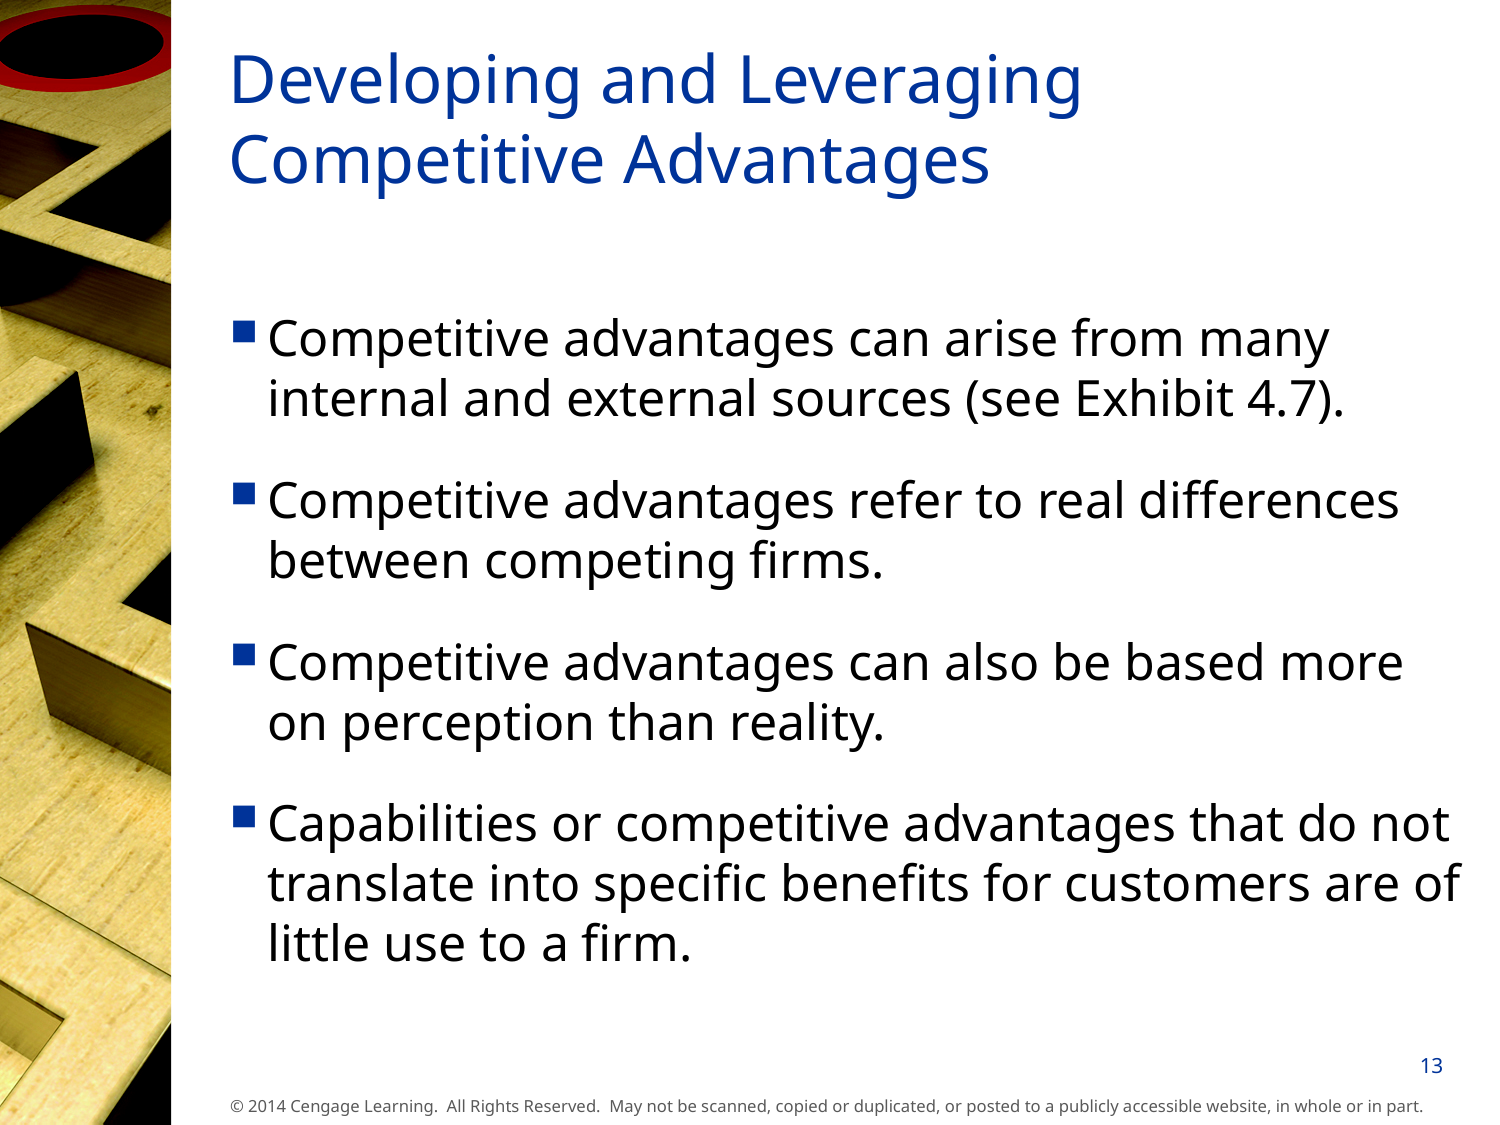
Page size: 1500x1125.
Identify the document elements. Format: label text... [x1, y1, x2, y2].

picture [0, 0, 172, 1125]
list Competitive advantages can arise from many internal and external sources (see Exhibit 4.7). Competitive advantages refer to real differences between competing firms. Competitive advantages can also be based more on perception than reality. Capabilities or competitive advantages that do not translate into specific benefits for customers are of little use to a firm. [215, 212, 1478, 981]
slide_number 13 [1386, 1037, 1478, 1097]
title Developing and Leveraging Competitive Advantages [213, 29, 1454, 213]
